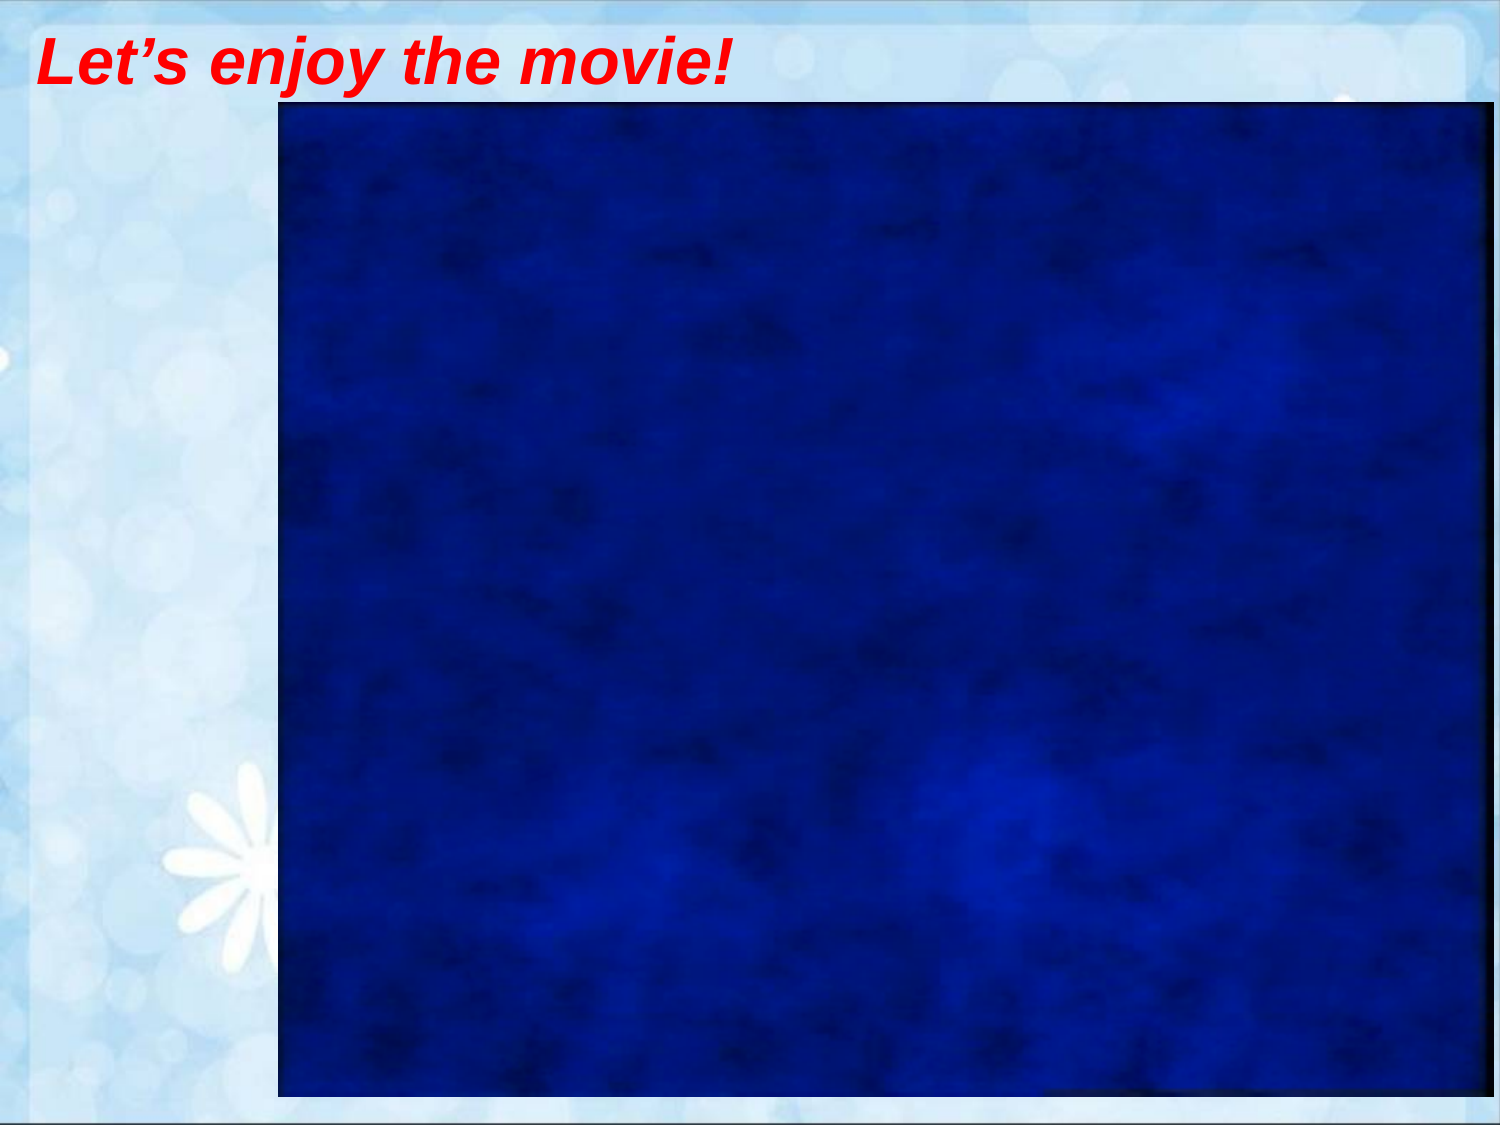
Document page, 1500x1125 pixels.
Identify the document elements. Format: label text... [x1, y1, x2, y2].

text_box Let’s enjoy the movie! [22, 10, 774, 106]
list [277, 101, 1495, 1098]
picture [0, 0, 1500, 1125]
